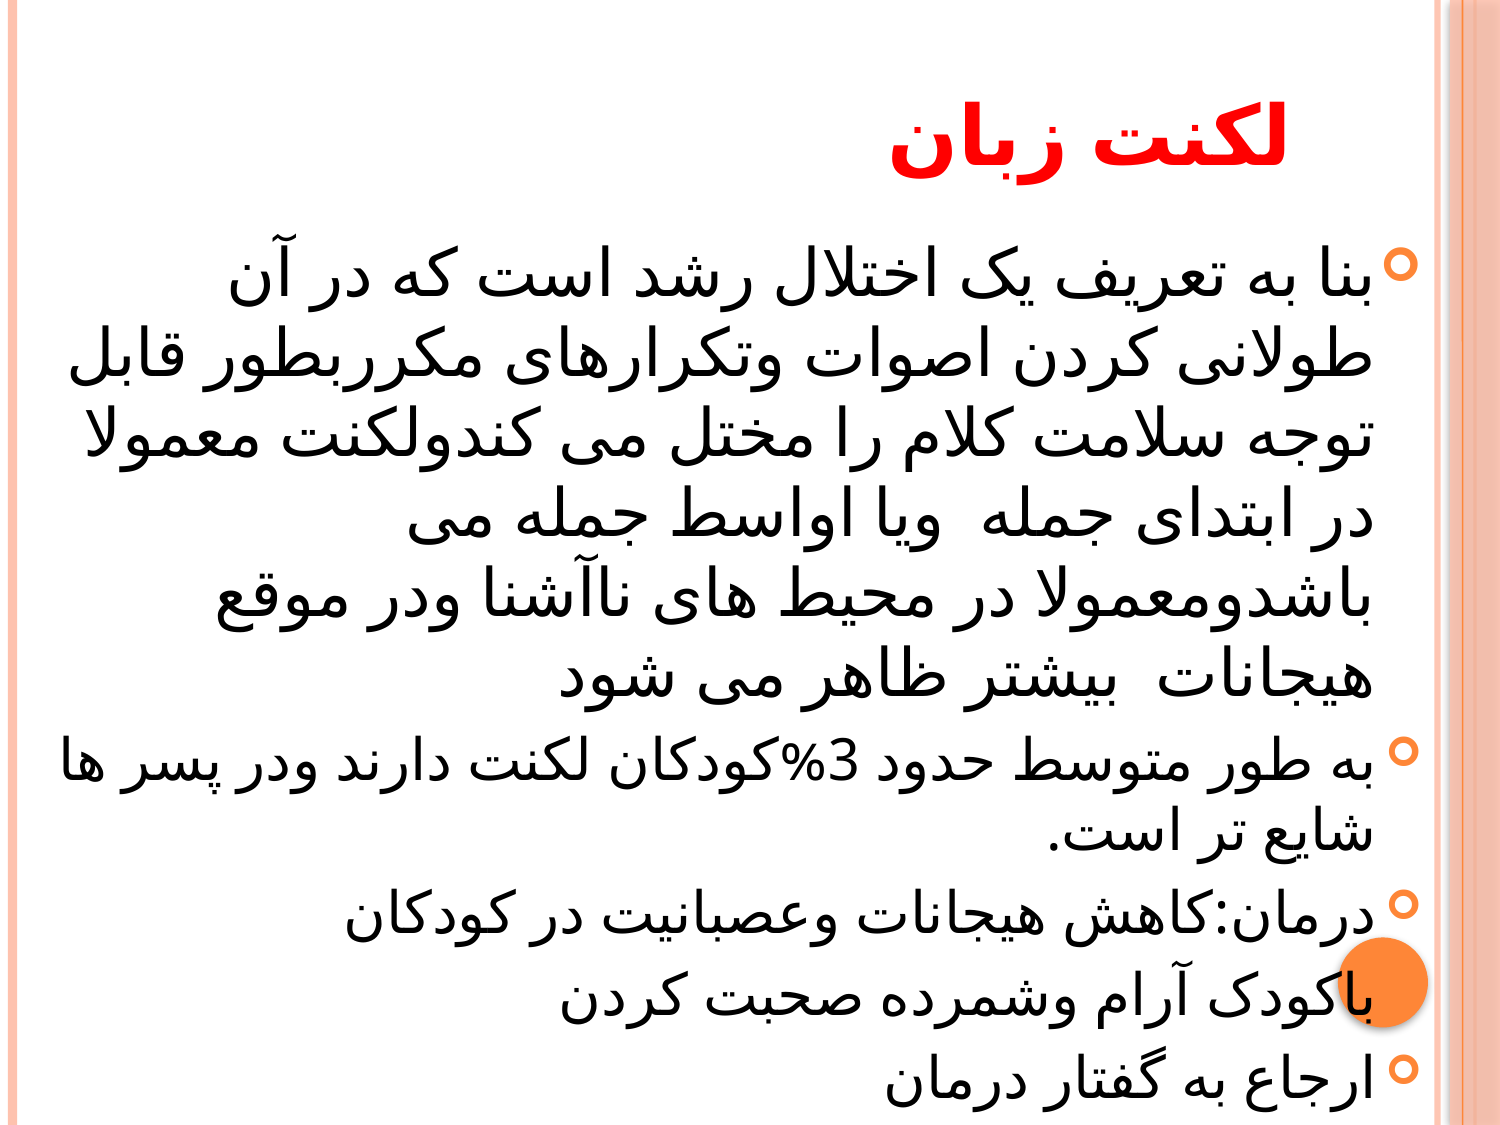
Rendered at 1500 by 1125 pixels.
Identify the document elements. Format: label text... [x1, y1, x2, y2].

title لکنت زبان [82, 58, 1307, 190]
list بنا به تعریف یک اختلال رشد است که در آن طولانی کردن اصوات وتکرارهای مکرربطور قابل توجه سلامت کلام را مختل می کندولکنت معمولا در ابتدای جمله ویا اواسط جمله می باشدومعمولا در محیط های ناآشنا ودر موقع هیجانات بیشتر ظاهر می شود به طور متوسط حدود 3%کودکان لکنت دارند ودر پسر ها شایع تر است. درمان:کاهش هیجانات وعصبانیت در کودکان باکودک آرام وشمرده صحبت کردن ارجاع به گفتار درمان [35, 222, 1437, 1074]
